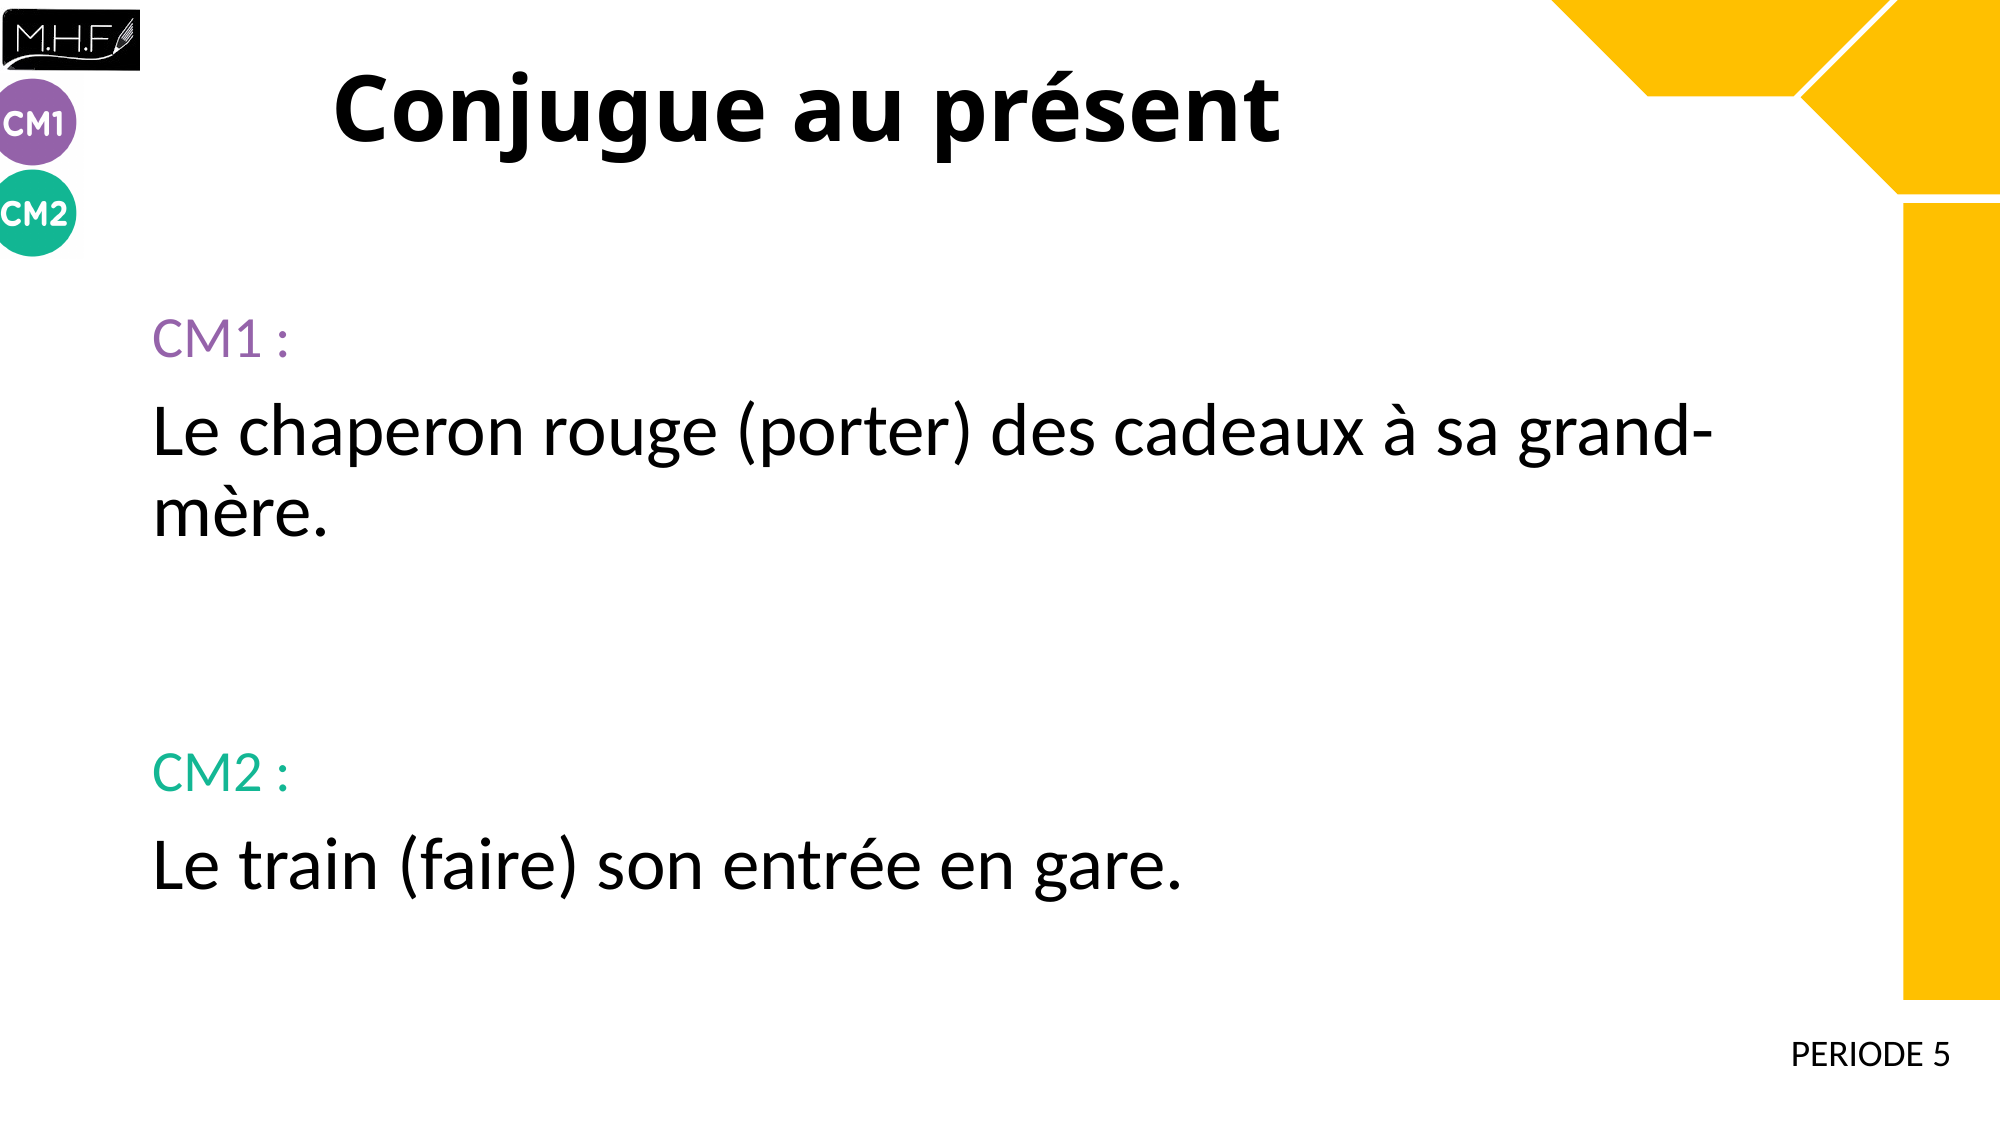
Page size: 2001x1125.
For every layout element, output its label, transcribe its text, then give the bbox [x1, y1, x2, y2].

list CM1 : Le chaperon rouge (porter) des cadeaux à sa grand-mère. CM2 : Le train (faire) son entrée en gare. [137, 299, 1863, 1014]
text_box PERIODE 5 [1362, 1021, 1967, 1082]
title Conjugue au présent [316, 3, 1863, 221]
text_box [1549, 0, 1892, 98]
text_box [1799, 0, 2000, 196]
picture [0, 7, 140, 259]
text_box [1902, 202, 2000, 1001]
